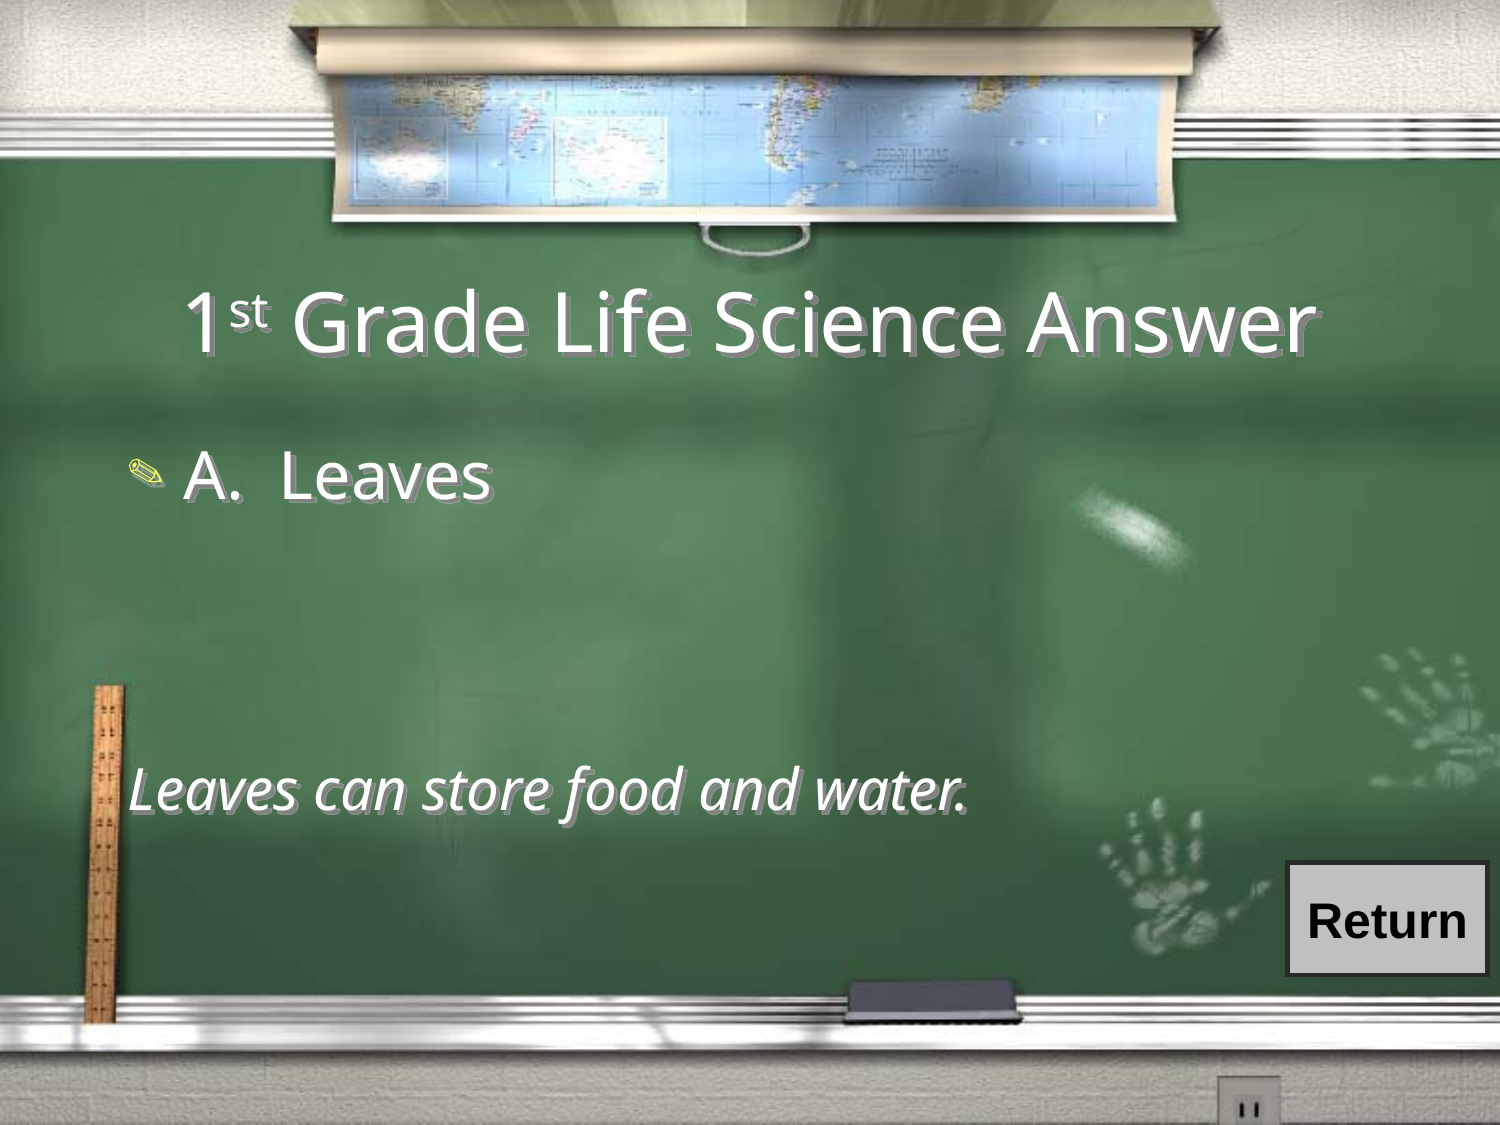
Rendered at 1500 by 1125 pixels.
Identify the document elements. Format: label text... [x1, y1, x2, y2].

text_box Return [1287, 862, 1488, 976]
title 1st Grade Life Science Answer [112, 224, 1388, 413]
picture [0, 0, 1500, 1125]
list A. Leaves Leaves can store food and water. [112, 424, 1388, 1001]
